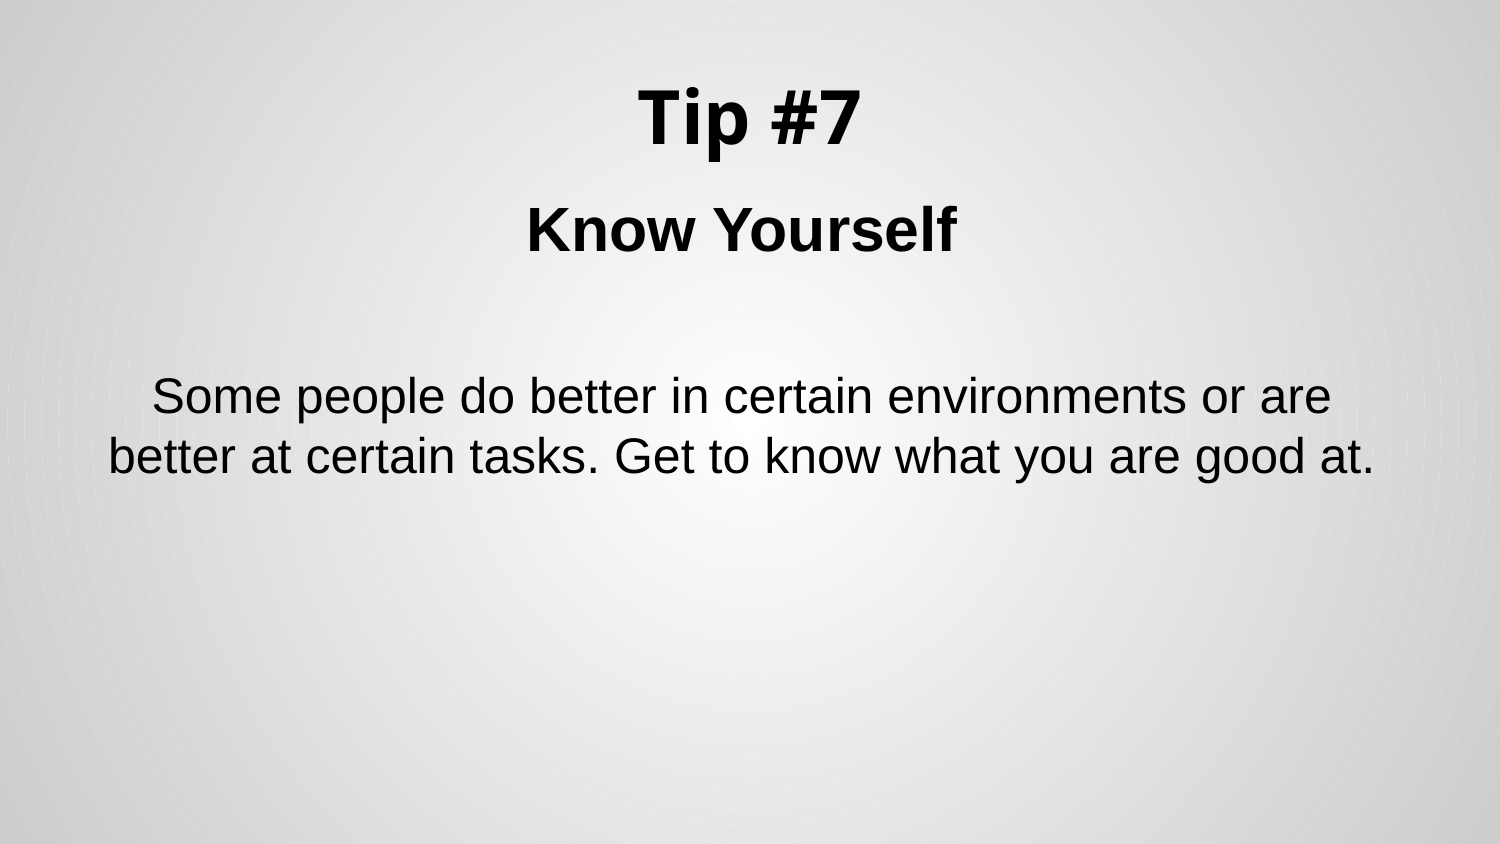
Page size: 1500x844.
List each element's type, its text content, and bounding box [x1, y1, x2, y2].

list Know Yourself Some people do better in certain environments or are better at certain tasks. Get to know what you are good at. [67, 86, 1418, 781]
title Tip #7 [75, 33, 1425, 175]
